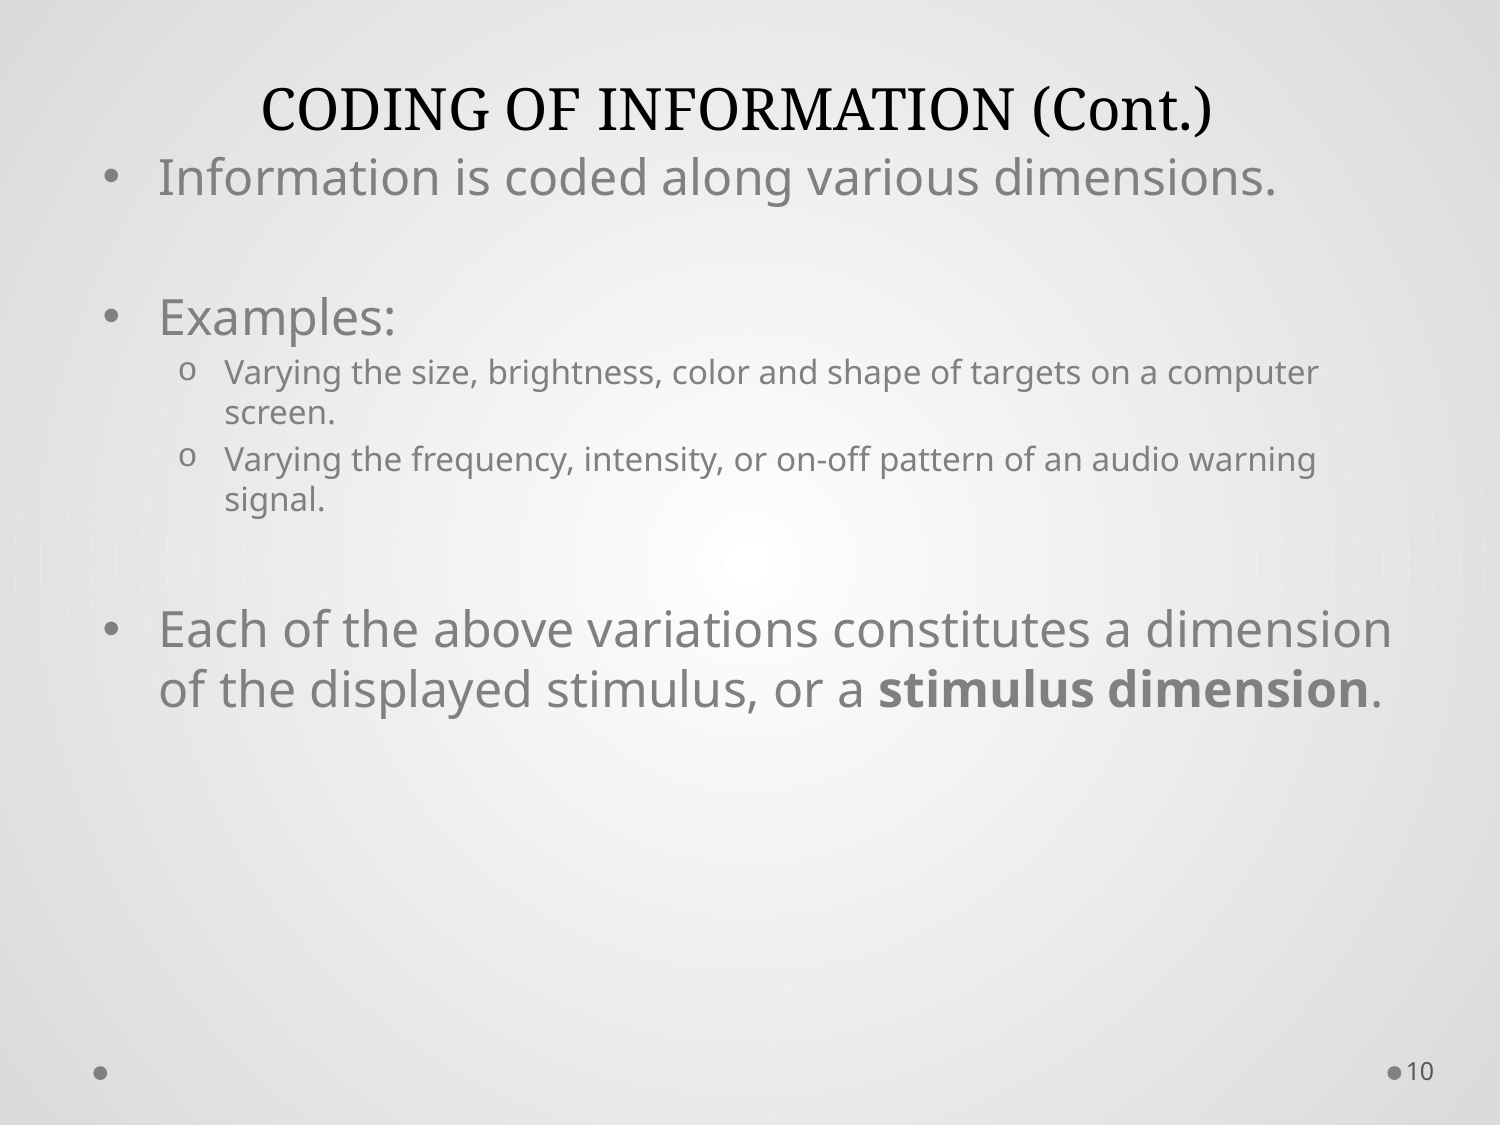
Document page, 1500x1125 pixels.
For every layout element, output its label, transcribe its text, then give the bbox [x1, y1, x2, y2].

slide_number 10 [1401, 1042, 1494, 1103]
title CODING OF INFORMATION (Cont.) [62, 50, 1413, 150]
list Information is coded along various dimensions. Examples: Varying the size, brightness, color and shape of targets on a computer screen. Varying the frequency, intensity, or on-off pattern of an audio warning signal. Each of the above variations constitutes a dimension of the displayed stimulus, or a stimulus dimension. [87, 137, 1438, 1100]
